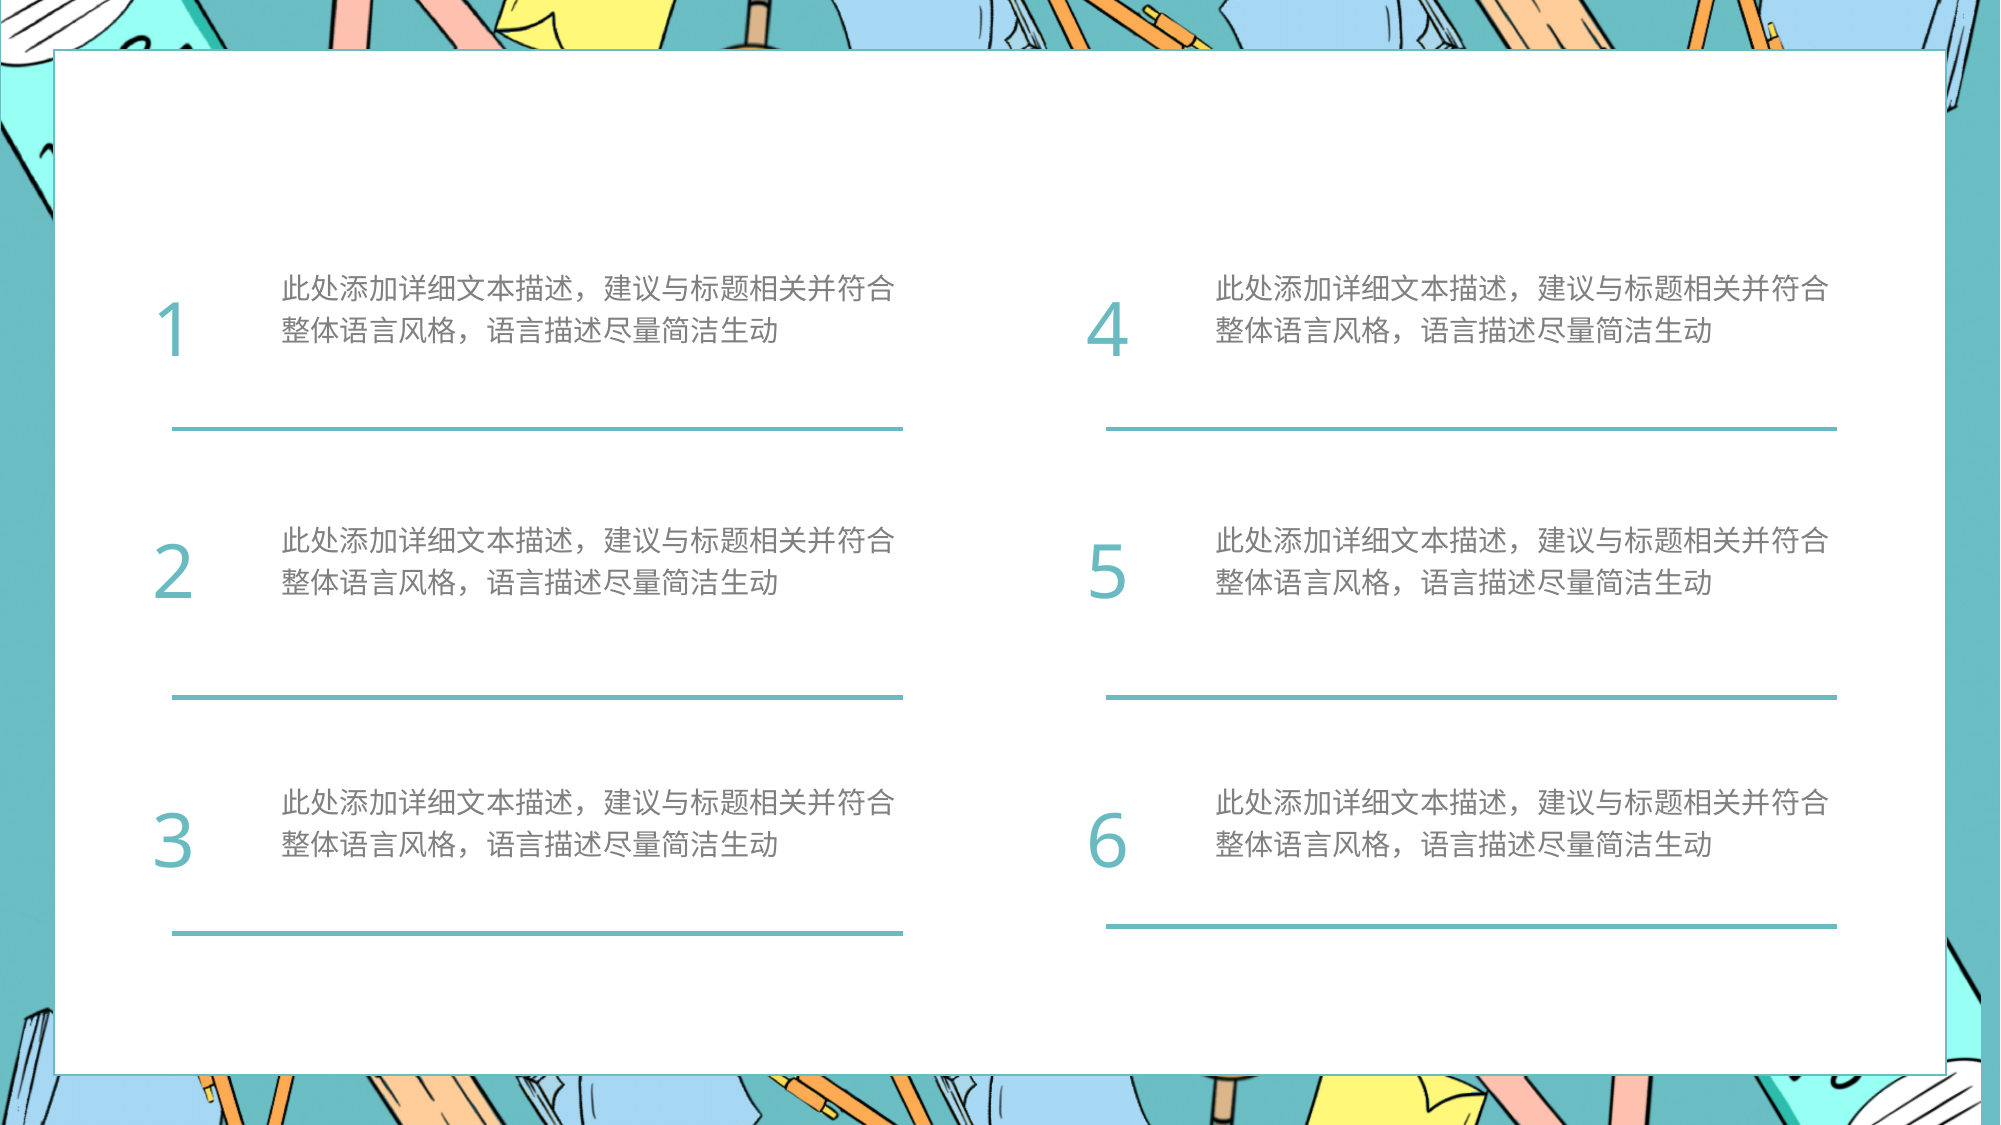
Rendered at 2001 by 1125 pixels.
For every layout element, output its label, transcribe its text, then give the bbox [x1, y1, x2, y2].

text_box 此处添加详细文本描述，建议与标题相关并符合整体语言风格，语言描述尽量简洁生动 [266, 770, 930, 869]
text_box 此处添加详细文本描述，建议与标题相关并符合整体语言风格，语言描述尽量简洁生动 [266, 256, 930, 355]
picture [1, 0, 2000, 1125]
picture [0, 0, 1088, 949]
text_box 3 [137, 785, 310, 890]
text_box 此处添加详细文本描述，建议与标题相关并符合整体语言风格，语言描述尽量简洁生动 [1200, 770, 1864, 869]
text_box 此处添加详细文本描述，建议与标题相关并符合整体语言风格，语言描述尽量简洁生动 [1200, 256, 1864, 355]
text_box 1 [137, 273, 310, 379]
text_box 此处添加详细文本描述，建议与标题相关并符合整体语言风格，语言描述尽量简洁生动 [266, 508, 930, 607]
text_box 4 [1071, 273, 1280, 379]
text_box 6 [1071, 785, 1258, 890]
text_box 5 [1071, 516, 1258, 622]
text_box 2 [137, 516, 310, 622]
text_box 此处添加详细文本描述，建议与标题相关并符合整体语言风格，语言描述尽量简洁生动 [1200, 508, 1864, 607]
